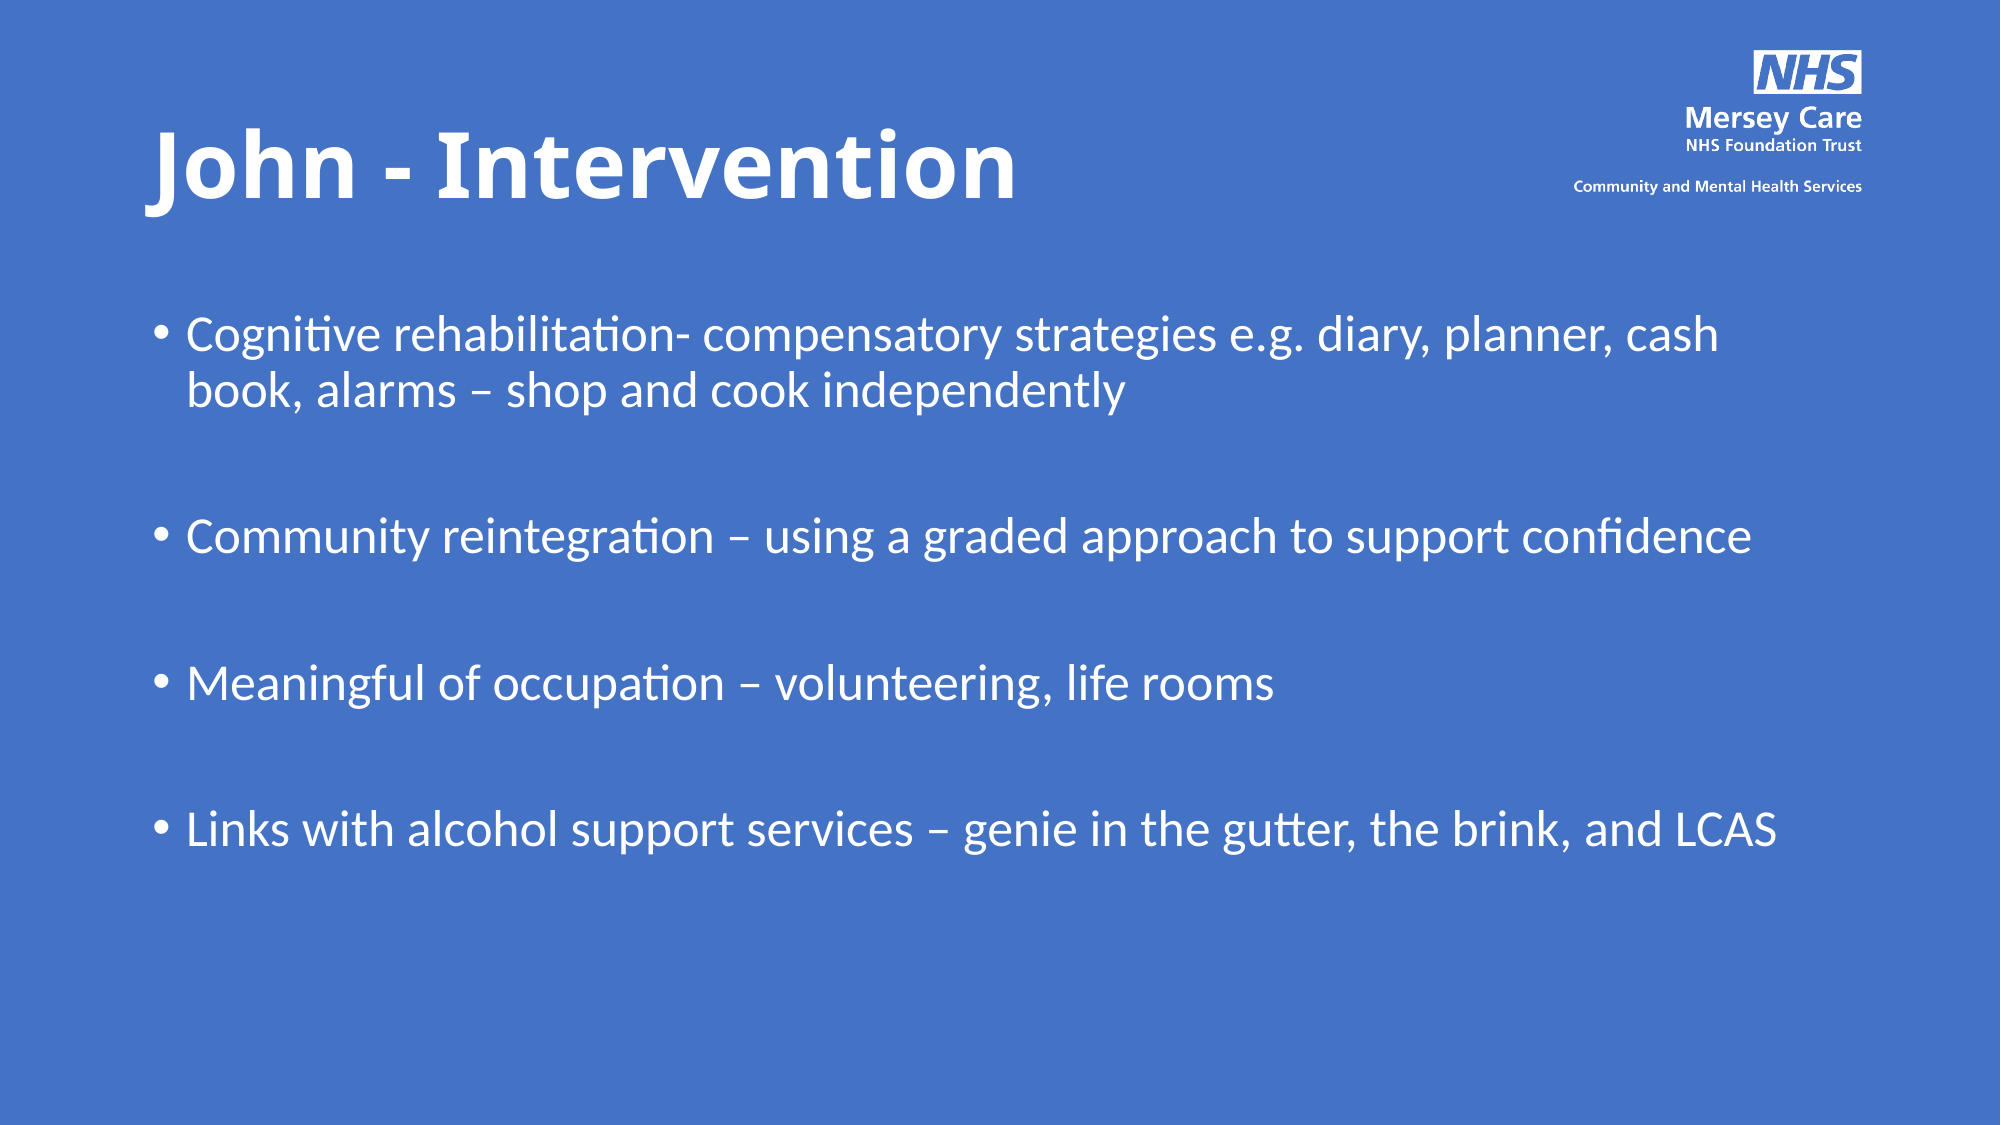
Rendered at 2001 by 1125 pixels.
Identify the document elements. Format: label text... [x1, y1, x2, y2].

list Cognitive rehabilitation- compensatory strategies e.g. diary, planner, cash book, alarms – shop and cook independently Community reintegration – using a graded approach to support confidence Meaningful of occupation – volunteering, life rooms Links with alcohol support services – genie in the gutter, the brink, and LCAS [137, 299, 1863, 1014]
picture [1573, 50, 1862, 196]
title John - Intervention [137, 59, 1863, 278]
